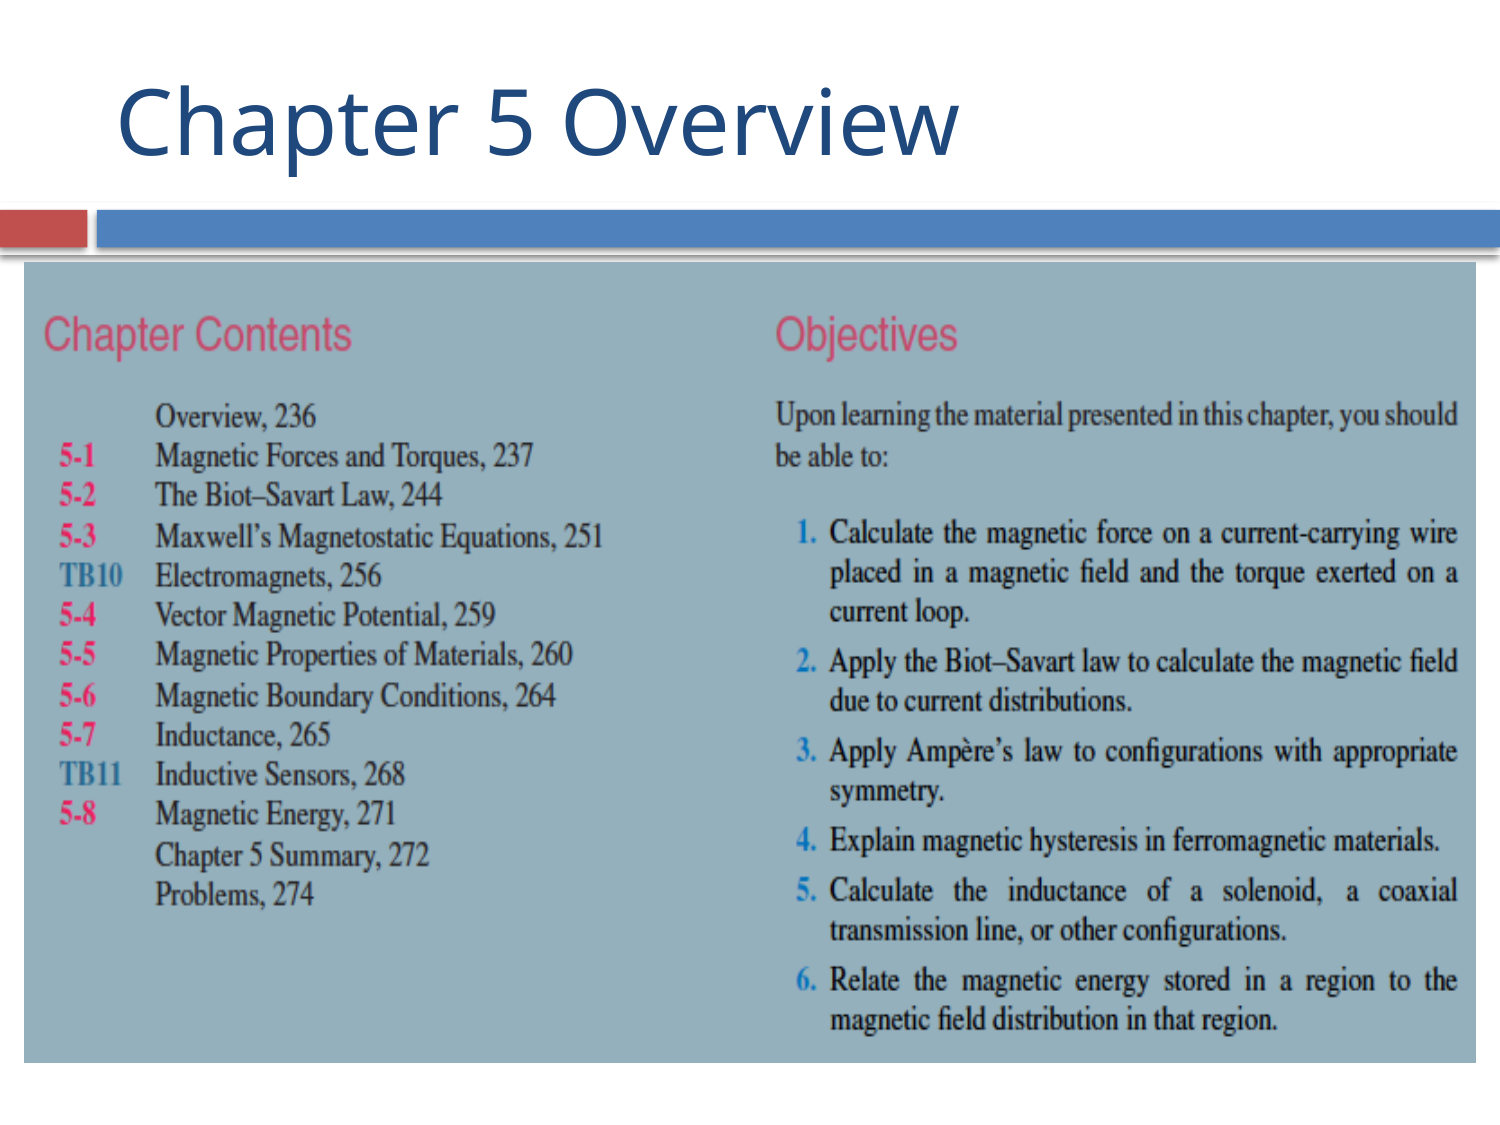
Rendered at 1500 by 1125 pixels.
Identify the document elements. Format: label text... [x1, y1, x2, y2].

picture [24, 262, 1476, 1063]
text_box Chapter 5 Overview [100, 37, 1438, 200]
